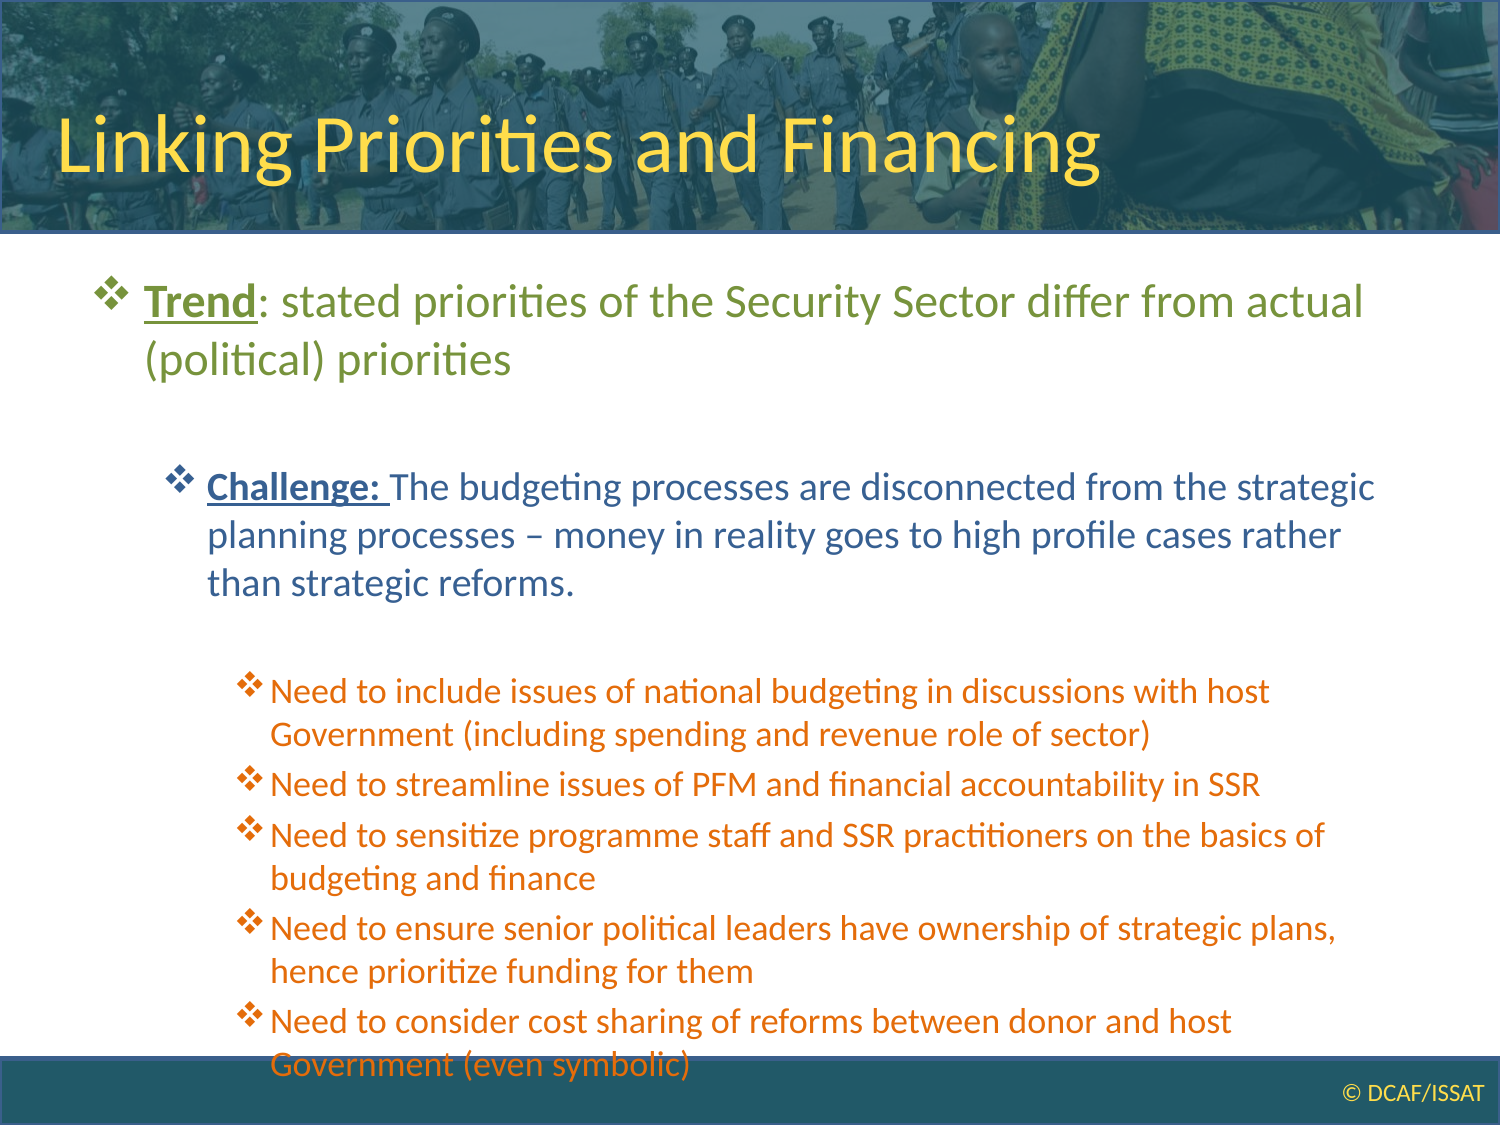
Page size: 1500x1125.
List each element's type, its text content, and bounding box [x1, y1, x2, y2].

title Linking Priorities and Financing [41, 45, 1459, 233]
list Trend: stated priorities of the Security Sector differ from actual (political) priorities Challenge: The budgeting processes are disconnected from the strategic planning processes – money in reality goes to high profile cases rather than strategic reforms. Need to include issues of national budgeting in discussions with host Government (including spending and revenue role of sector) Need to streamline issues of PFM and financial accountability in SSR Need to sensitize programme staff and SSR practitioners on the basics of budgeting and finance Need to ensure senior political leaders have ownership of strategic plans, hence prioritize funding for them Need to consider cost sharing of reforms between donor and host Government (even symbolic) [74, 262, 1426, 1095]
